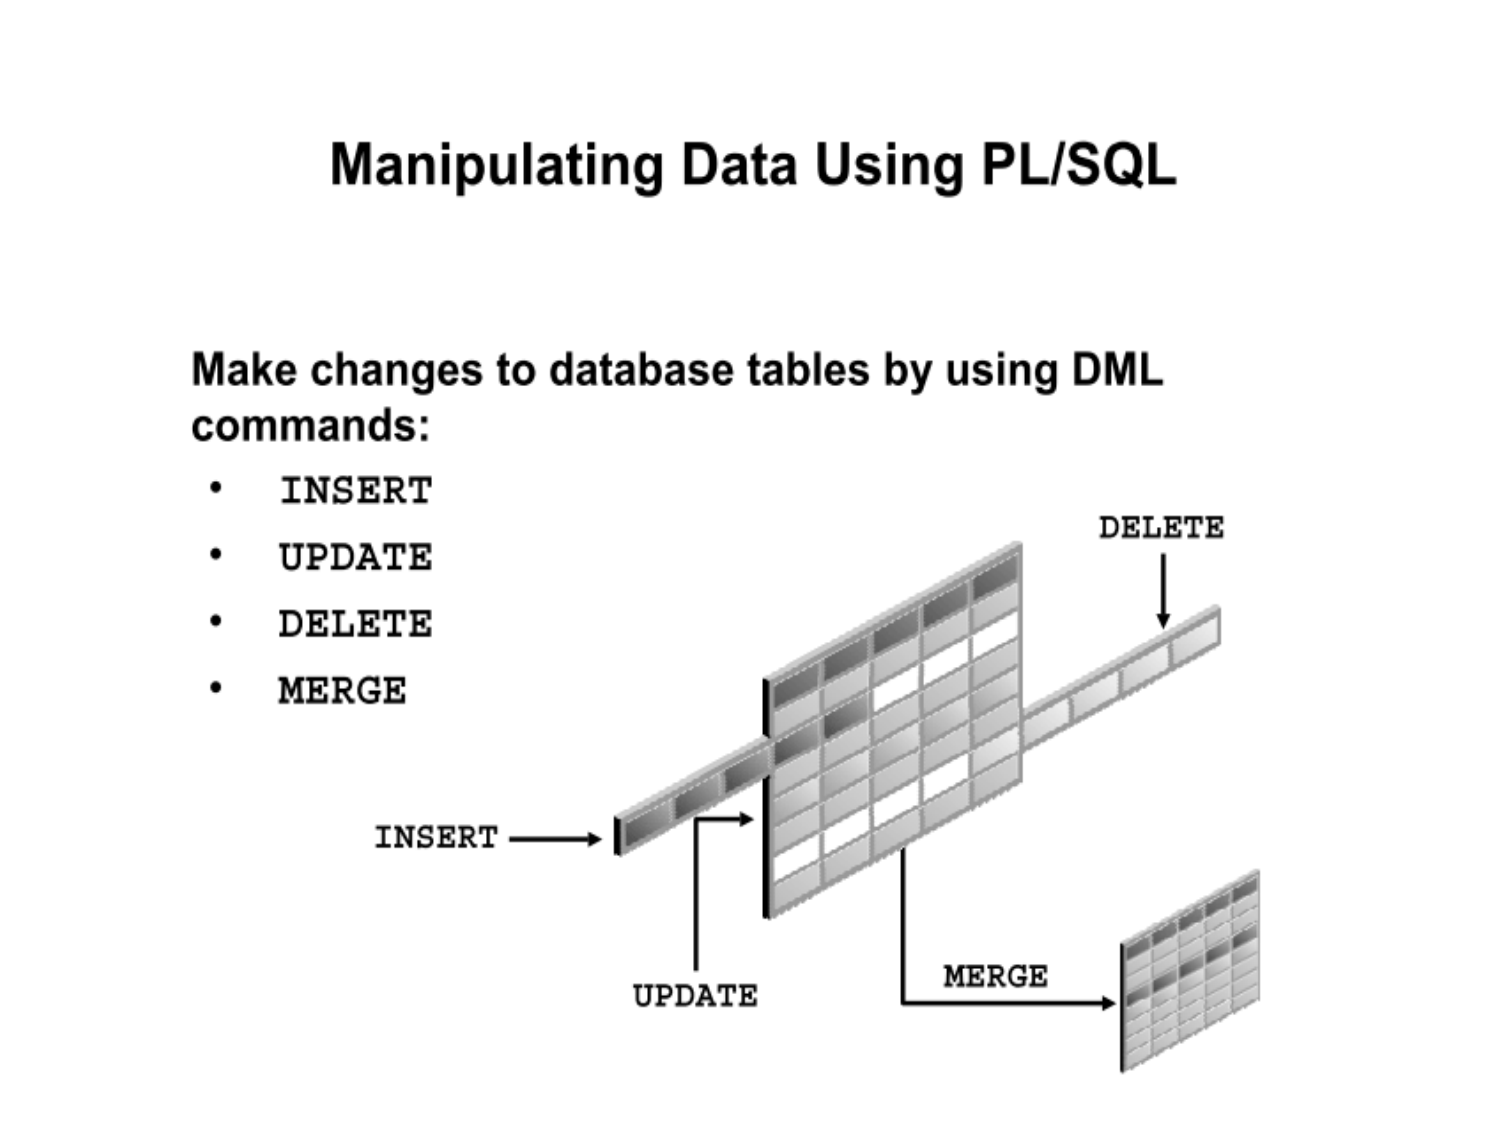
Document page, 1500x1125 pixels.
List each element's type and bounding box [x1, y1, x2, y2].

picture [62, 37, 1448, 1086]
